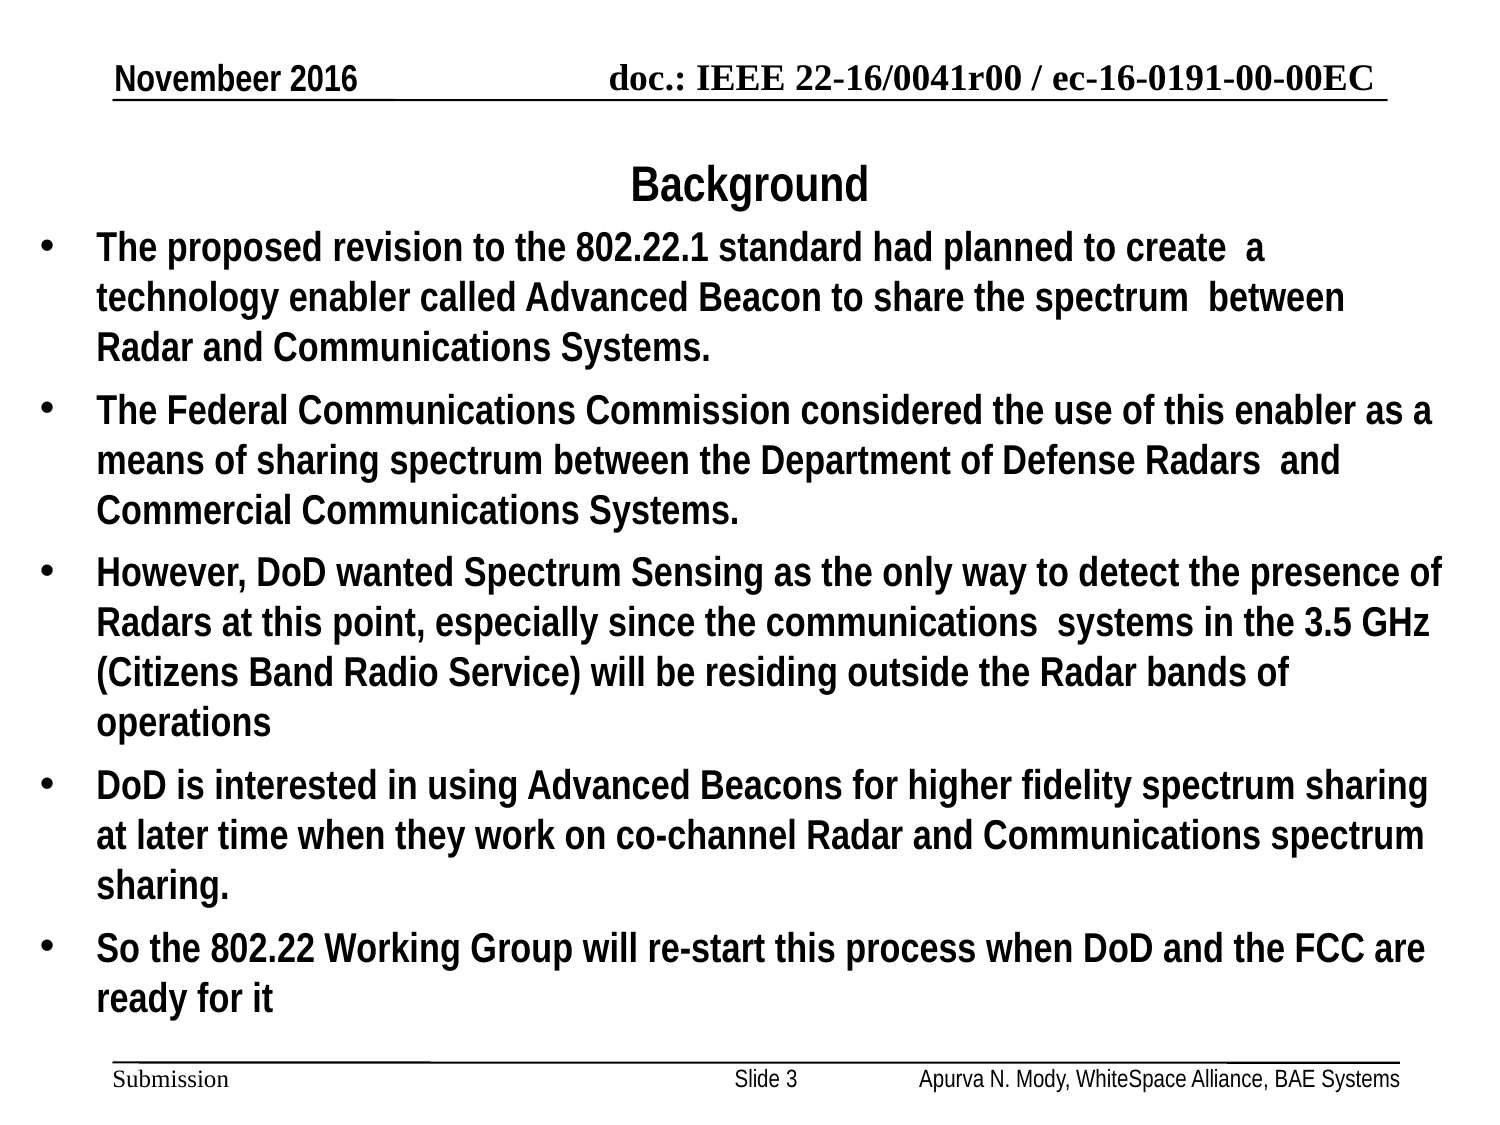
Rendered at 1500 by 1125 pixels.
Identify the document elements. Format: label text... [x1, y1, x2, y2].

slide_number Slide 3 [674, 1061, 858, 1101]
title Background [49, 112, 1451, 251]
list The proposed revision to the 802.22.1 standard had planned to create a technology enabler called Advanced Beacon to share the spectrum between Radar and Communications Systems. The Federal Communications Commission considered the use of this enabler as a means of sharing spectrum between the Department of Defense Radars and Commercial Communications Systems. However, DoD wanted Spectrum Sensing as the only way to detect the presence of Radars at this point, especially since the communications systems in the 3.5 GHz (Citizens Band Radio Service) will be residing outside the Radar bands of operations DoD is interested in using Advanced Beacons for higher fidelity spectrum sharing at later time when they work on co-channel Radar and Communications spectrum sharing. So the 802.22 Working Group will re-start this process when DoD and the FCC are ready for it [24, 212, 1463, 1026]
footer Apurva N. Mody, WhiteSpace Alliance, BAE Systems [902, 1061, 1402, 1093]
slide_number Novembeer 2016 [114, 54, 540, 100]
